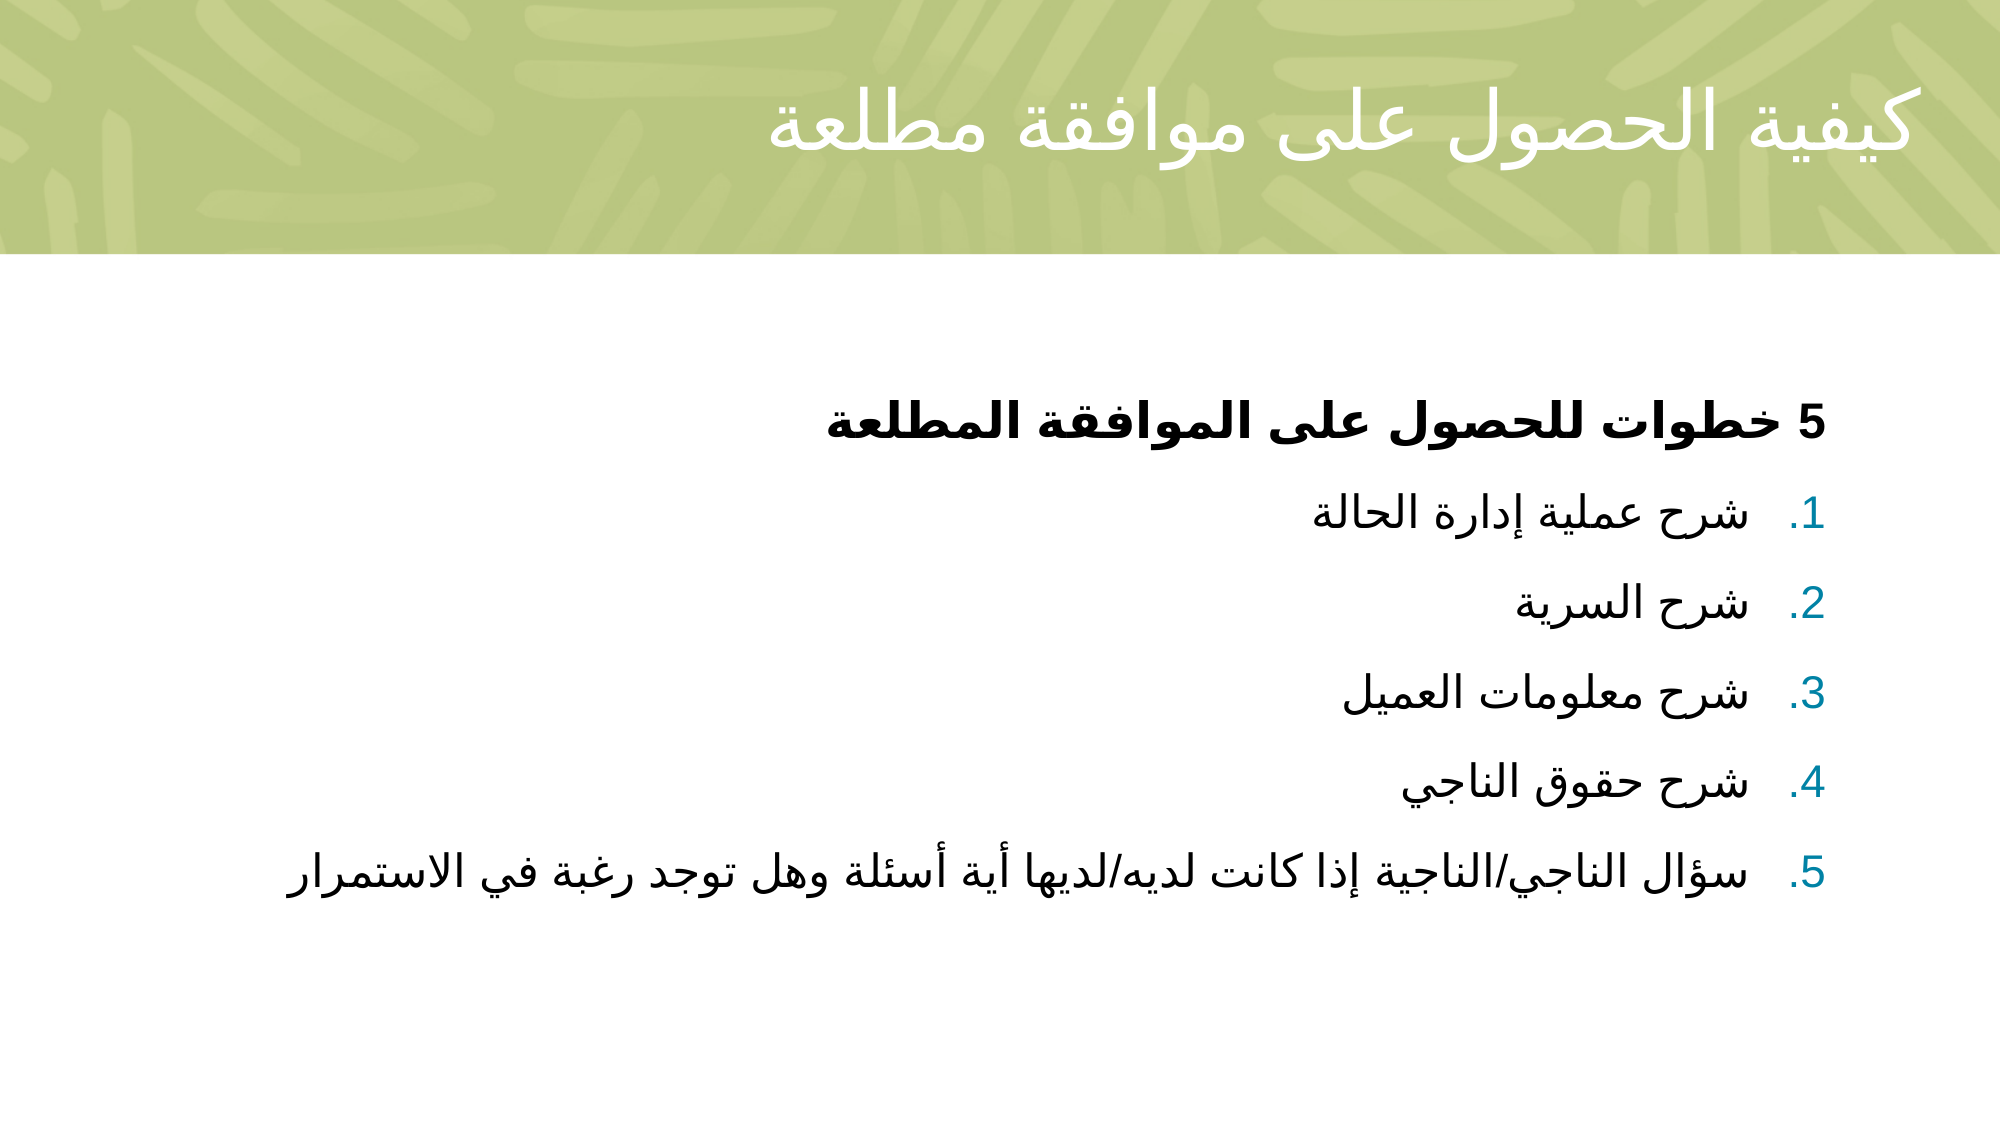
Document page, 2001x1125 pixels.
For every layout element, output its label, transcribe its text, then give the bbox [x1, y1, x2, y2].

title كيفية الحصول على موافقة مطلعة [61, 33, 1938, 220]
list 5 خطوات للحصول على الموافقة المطلعة شرح عملية إدارة الحالة شرح السرية شرح معلومات العميل شرح حقوق الناجي سؤال الناجي/الناجية إذا كانت لديه/لديها أية أسئلة وهل توجد رغبة في الاستمرار [238, 374, 1834, 1036]
picture [0, 0, 2000, 1125]
